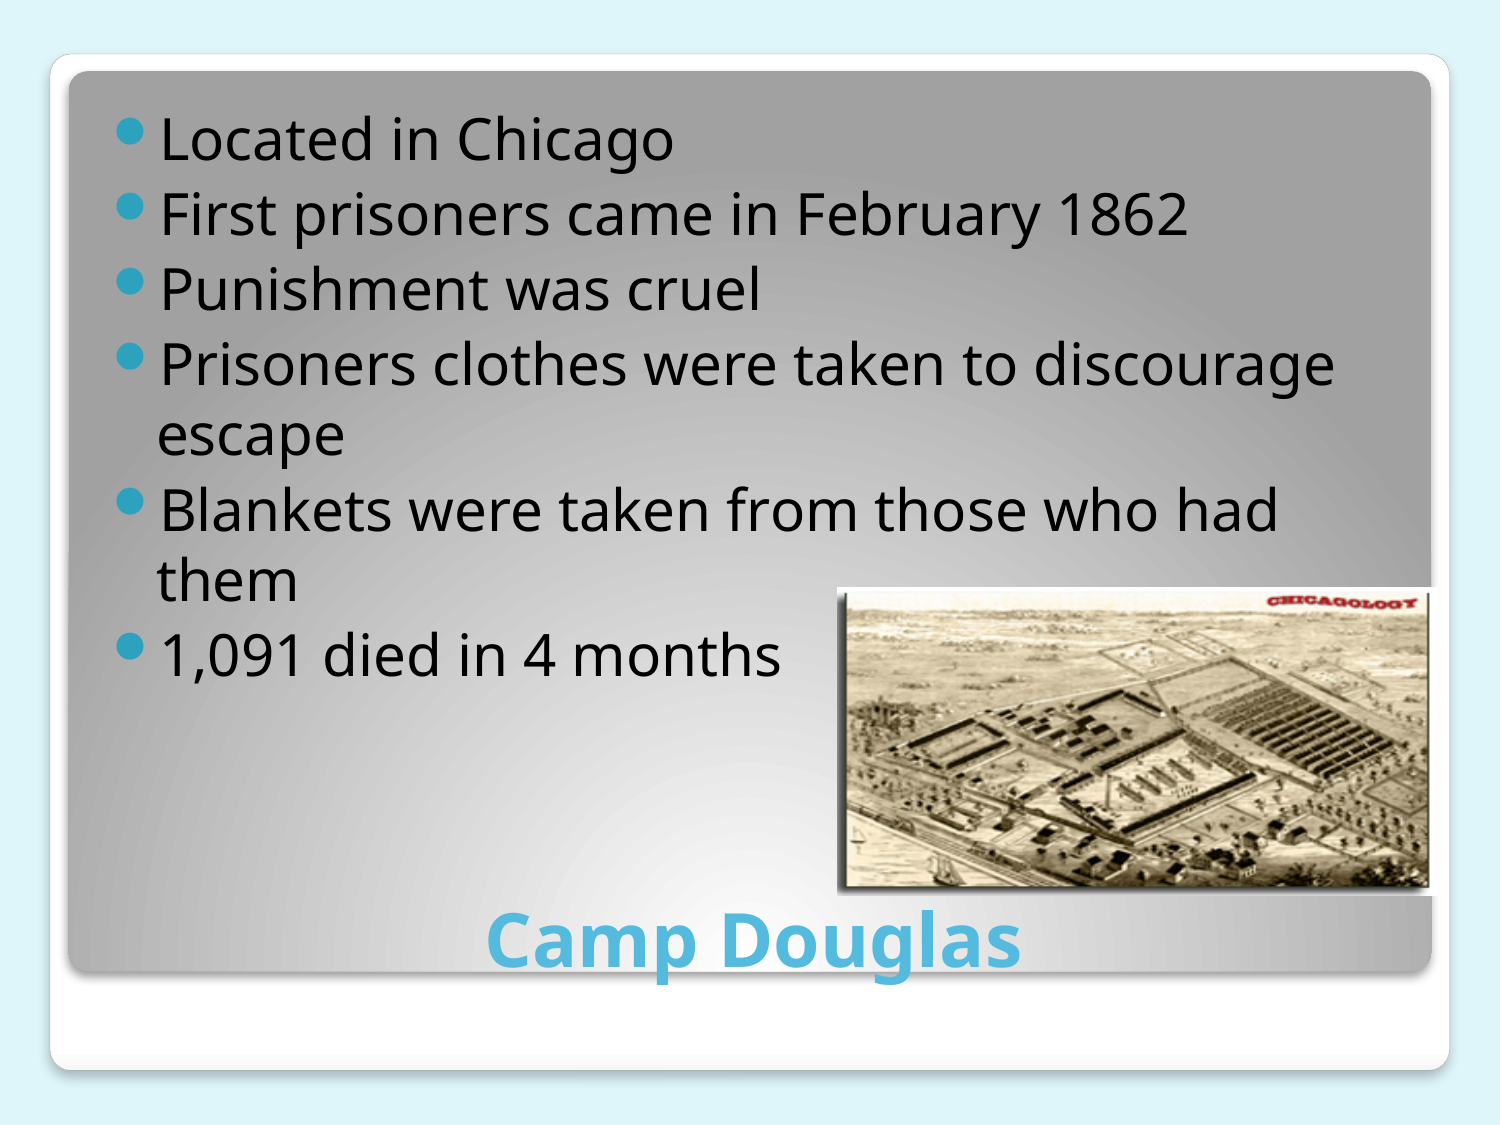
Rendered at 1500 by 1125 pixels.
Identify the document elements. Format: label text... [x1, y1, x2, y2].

title Camp Douglas [82, 817, 1425, 990]
list Located in Chicago First prisoners came in February 1862 Punishment was cruel Prisoners clothes were taken to discourage escape Blankets were taken from those who had them 1,091 died in 4 months [82, 86, 1425, 774]
picture [837, 587, 1438, 896]
